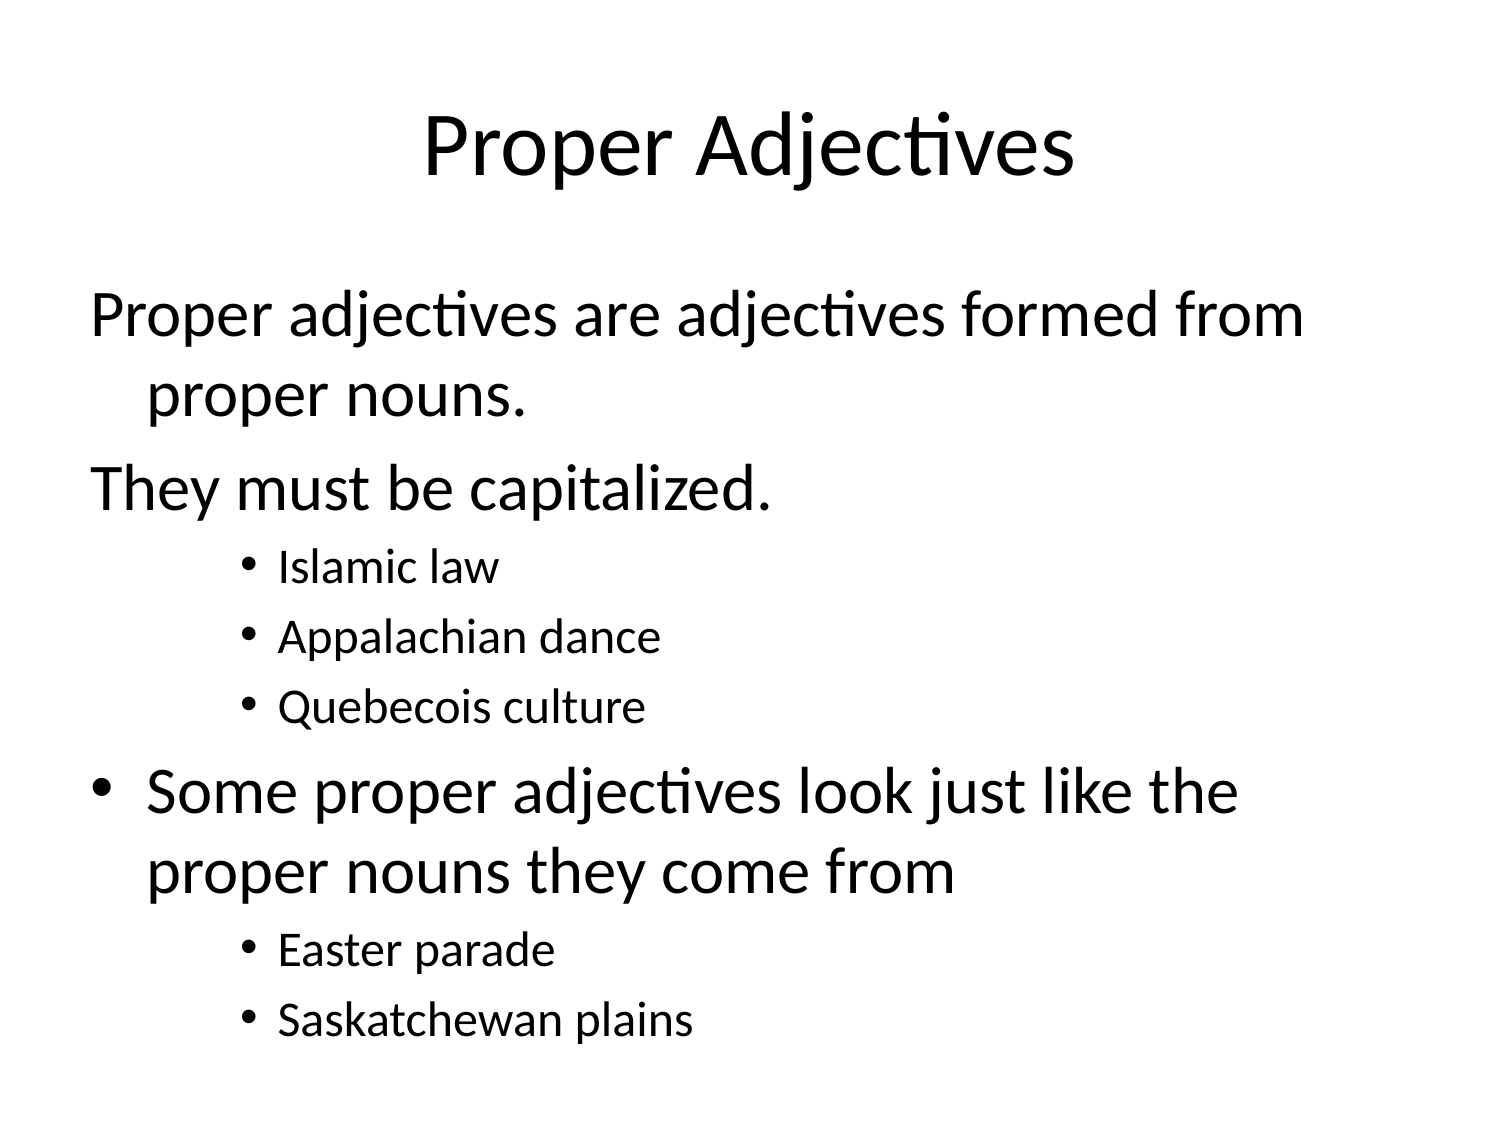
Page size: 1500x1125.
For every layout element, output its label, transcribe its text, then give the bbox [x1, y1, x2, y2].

list Proper adjectives are adjectives formed from proper nouns. They must be capitalized. Islamic law Appalachian dance Quebecois culture Some proper adjectives look just like the proper nouns they come from Easter parade Saskatchewan plains [75, 262, 1425, 1088]
title Proper Adjectives [75, 45, 1425, 233]
